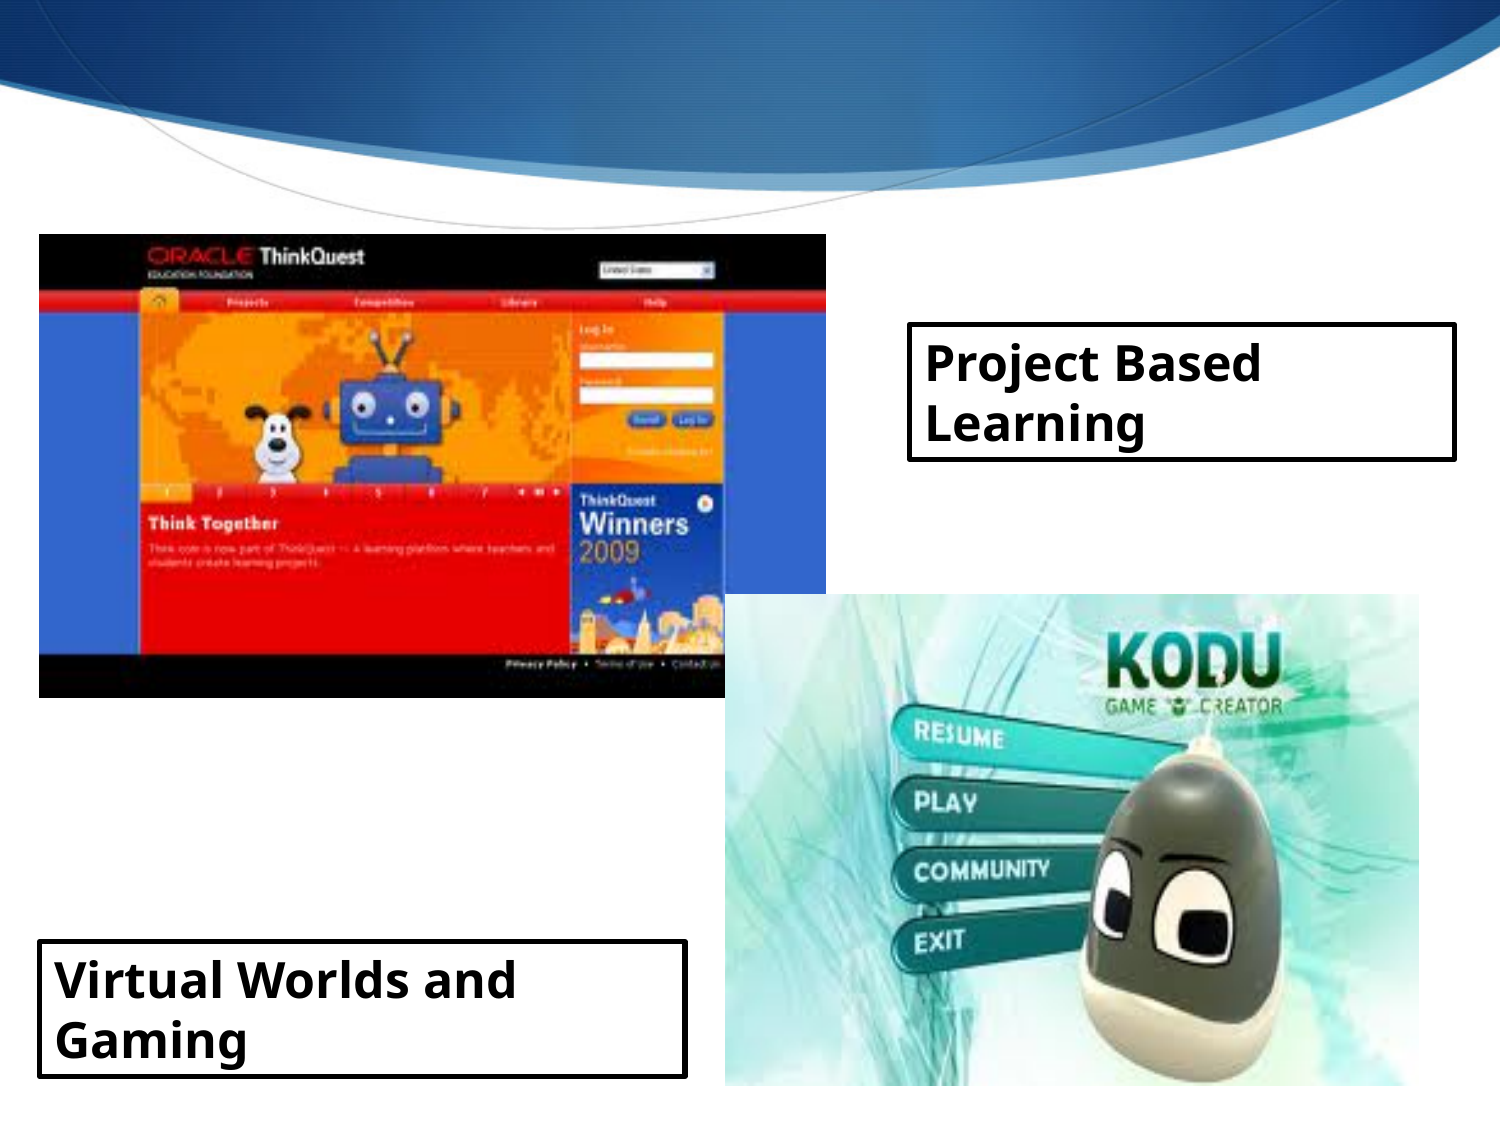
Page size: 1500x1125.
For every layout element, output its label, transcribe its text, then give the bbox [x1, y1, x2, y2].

text_box Virtual Worlds and Gaming [37, 939, 688, 1079]
picture [0, 0, 1500, 1125]
text_box Project Based Learning [907, 322, 1457, 462]
